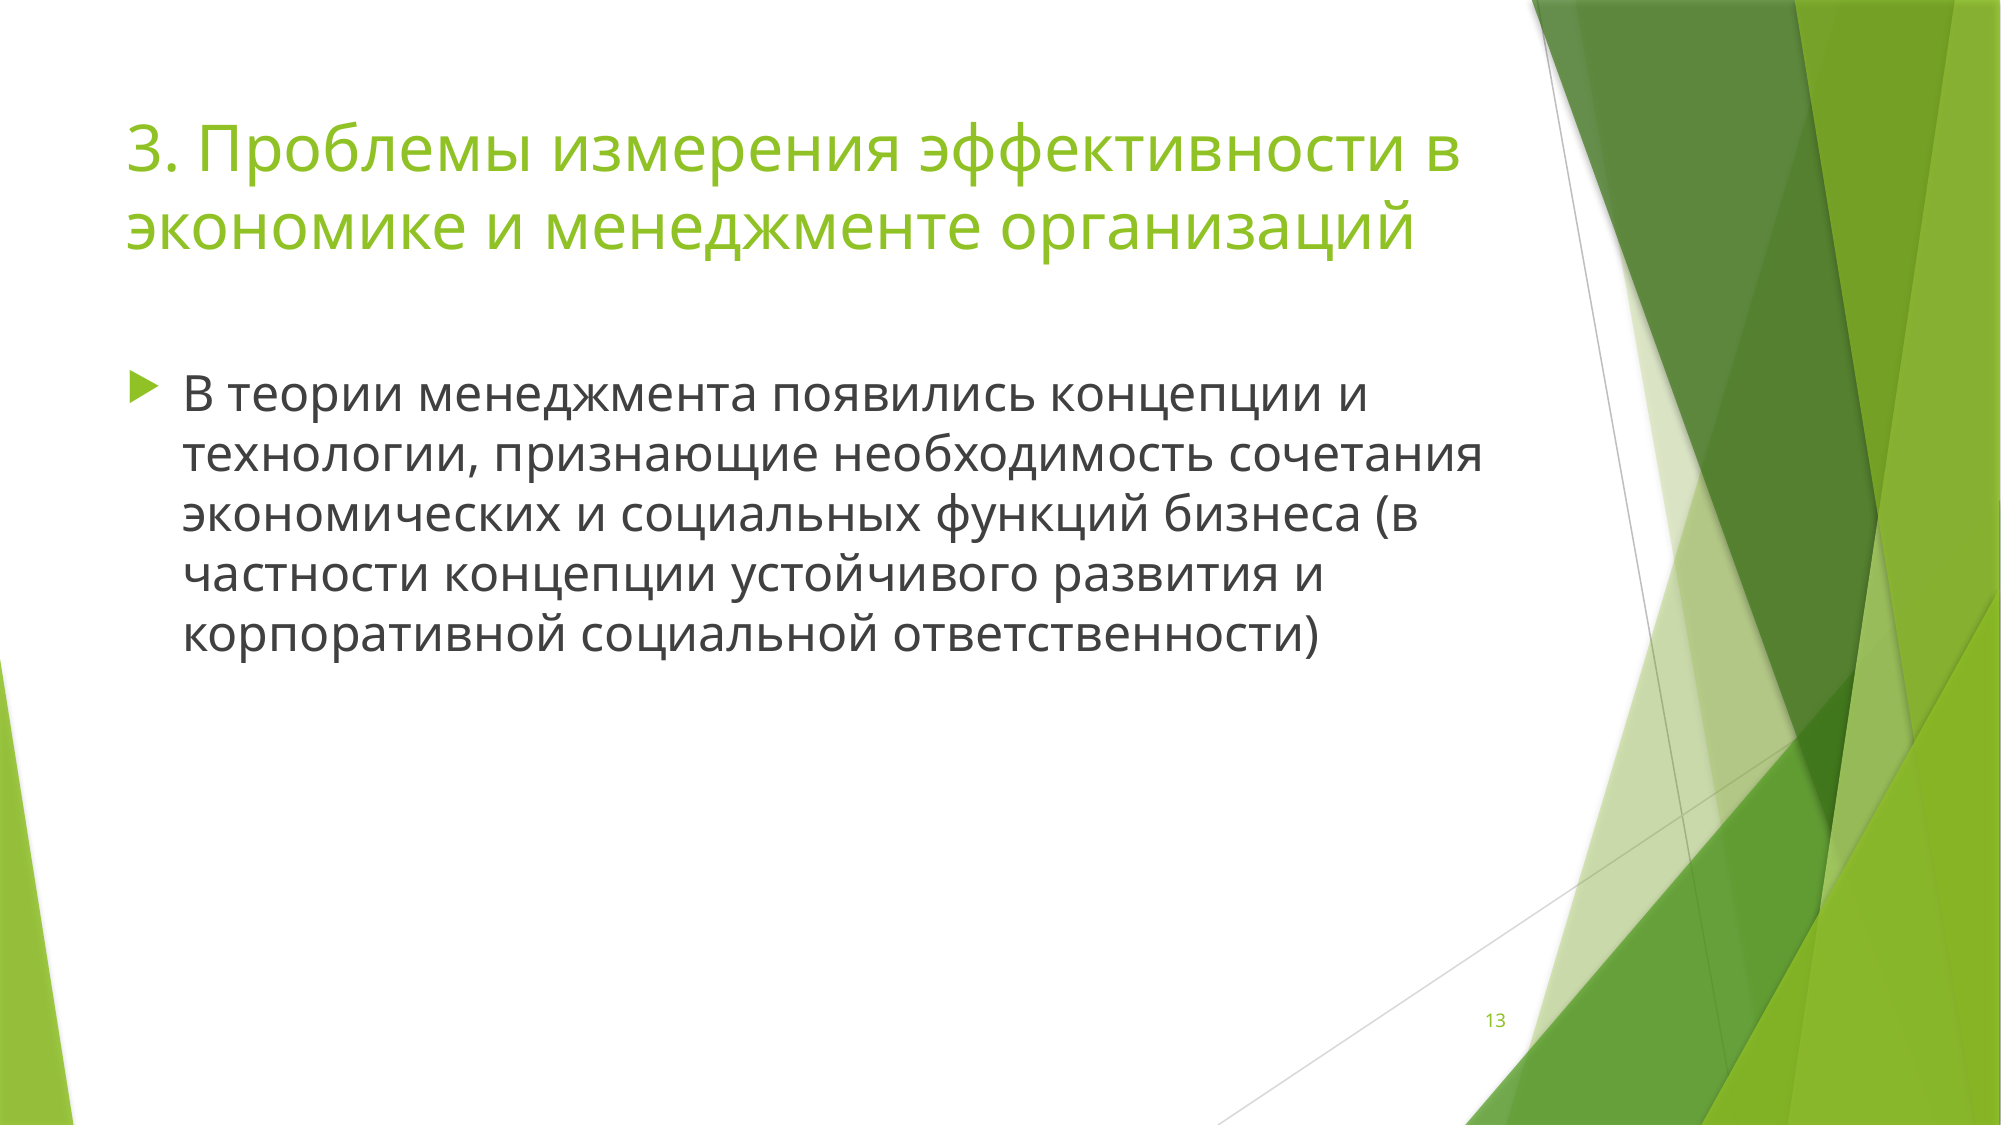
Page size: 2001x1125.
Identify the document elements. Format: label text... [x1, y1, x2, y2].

slide_number 13 [1409, 991, 1522, 1051]
list В теории менеджмента появились концепции и технологии, признающие необходимость сочетания экономических и социальных функций бизнеса (в частности концепции устойчивого развития и корпоративной социальной ответственности) [111, 354, 1522, 992]
title 3. Проблемы измерения эффективности в экономике и менеджменте организаций [111, 99, 1522, 317]
